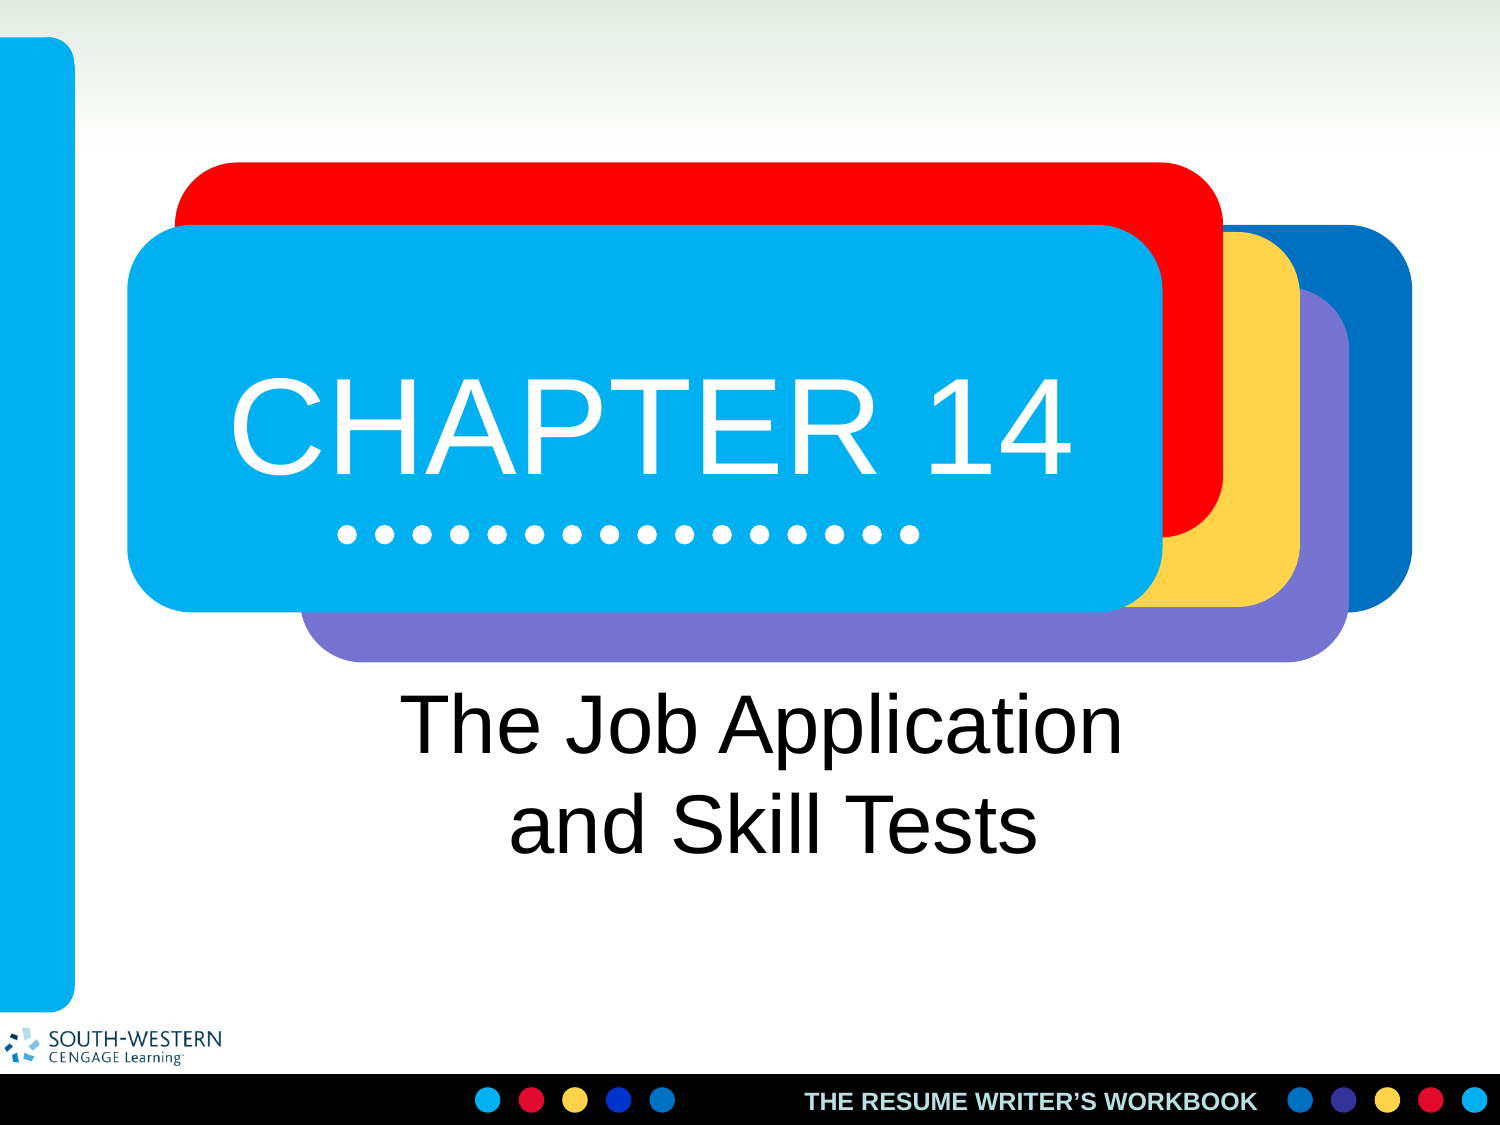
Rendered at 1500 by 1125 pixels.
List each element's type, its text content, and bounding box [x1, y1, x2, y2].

title CHAPTER 14 [206, 226, 1131, 613]
subtitle The Job Application and Skill Tests [212, 662, 1313, 951]
picture [0, 1022, 225, 1073]
